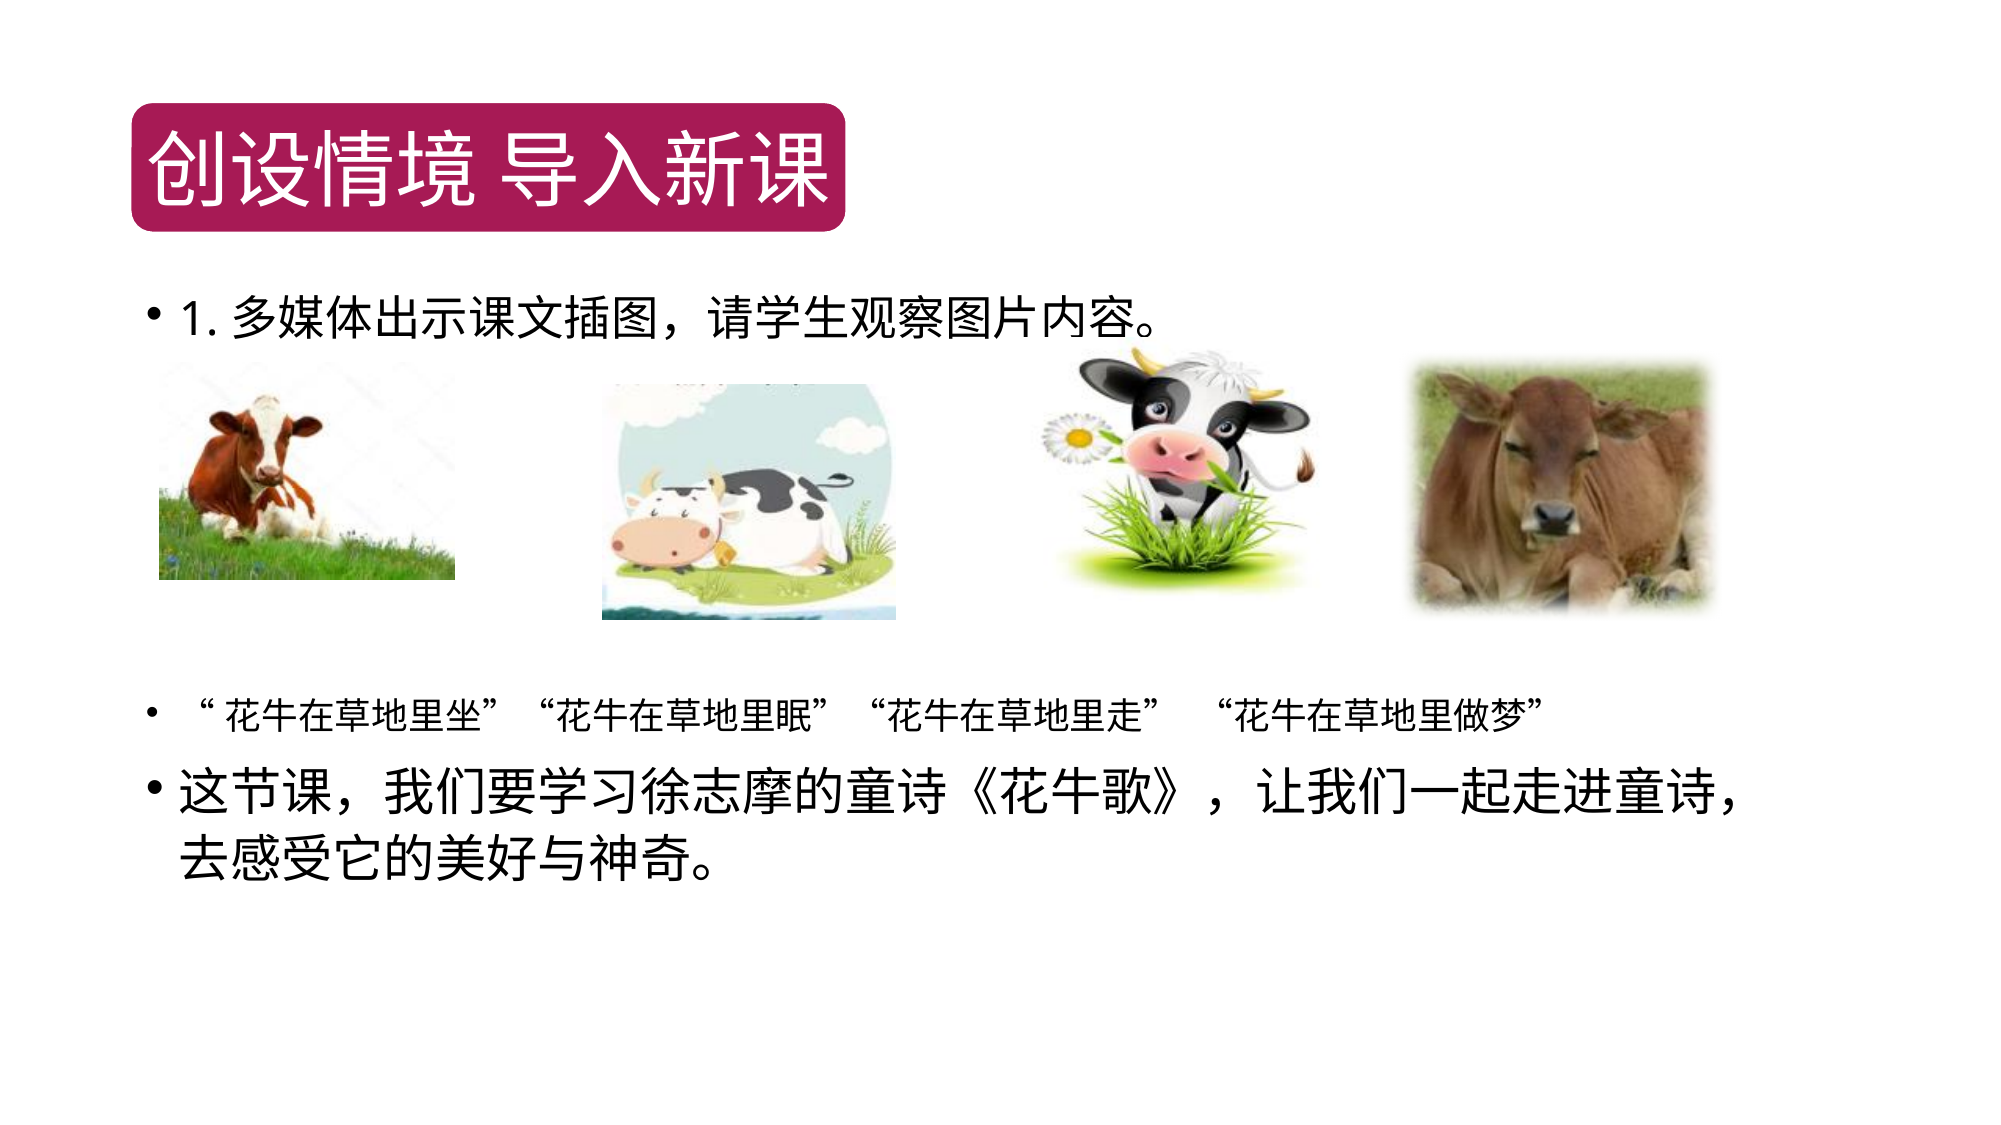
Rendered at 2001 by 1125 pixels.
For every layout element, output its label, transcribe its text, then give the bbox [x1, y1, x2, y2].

picture [1019, 337, 1348, 602]
picture [1399, 350, 1723, 622]
picture [159, 362, 455, 580]
picture [602, 384, 896, 620]
list 1.多媒体出示课文插图，请学生观察图片内容。 “花牛在草地里坐”“花牛在草地里眠”“花牛在草地里走” “花牛在草地里做梦” 这节课，我们要学习徐志摩的童诗《花牛歌》，让我们一起走进童诗，去感受它的美好与神奇。 [130, 278, 1822, 904]
text_box 创设情境 导入新课 [130, 102, 847, 233]
